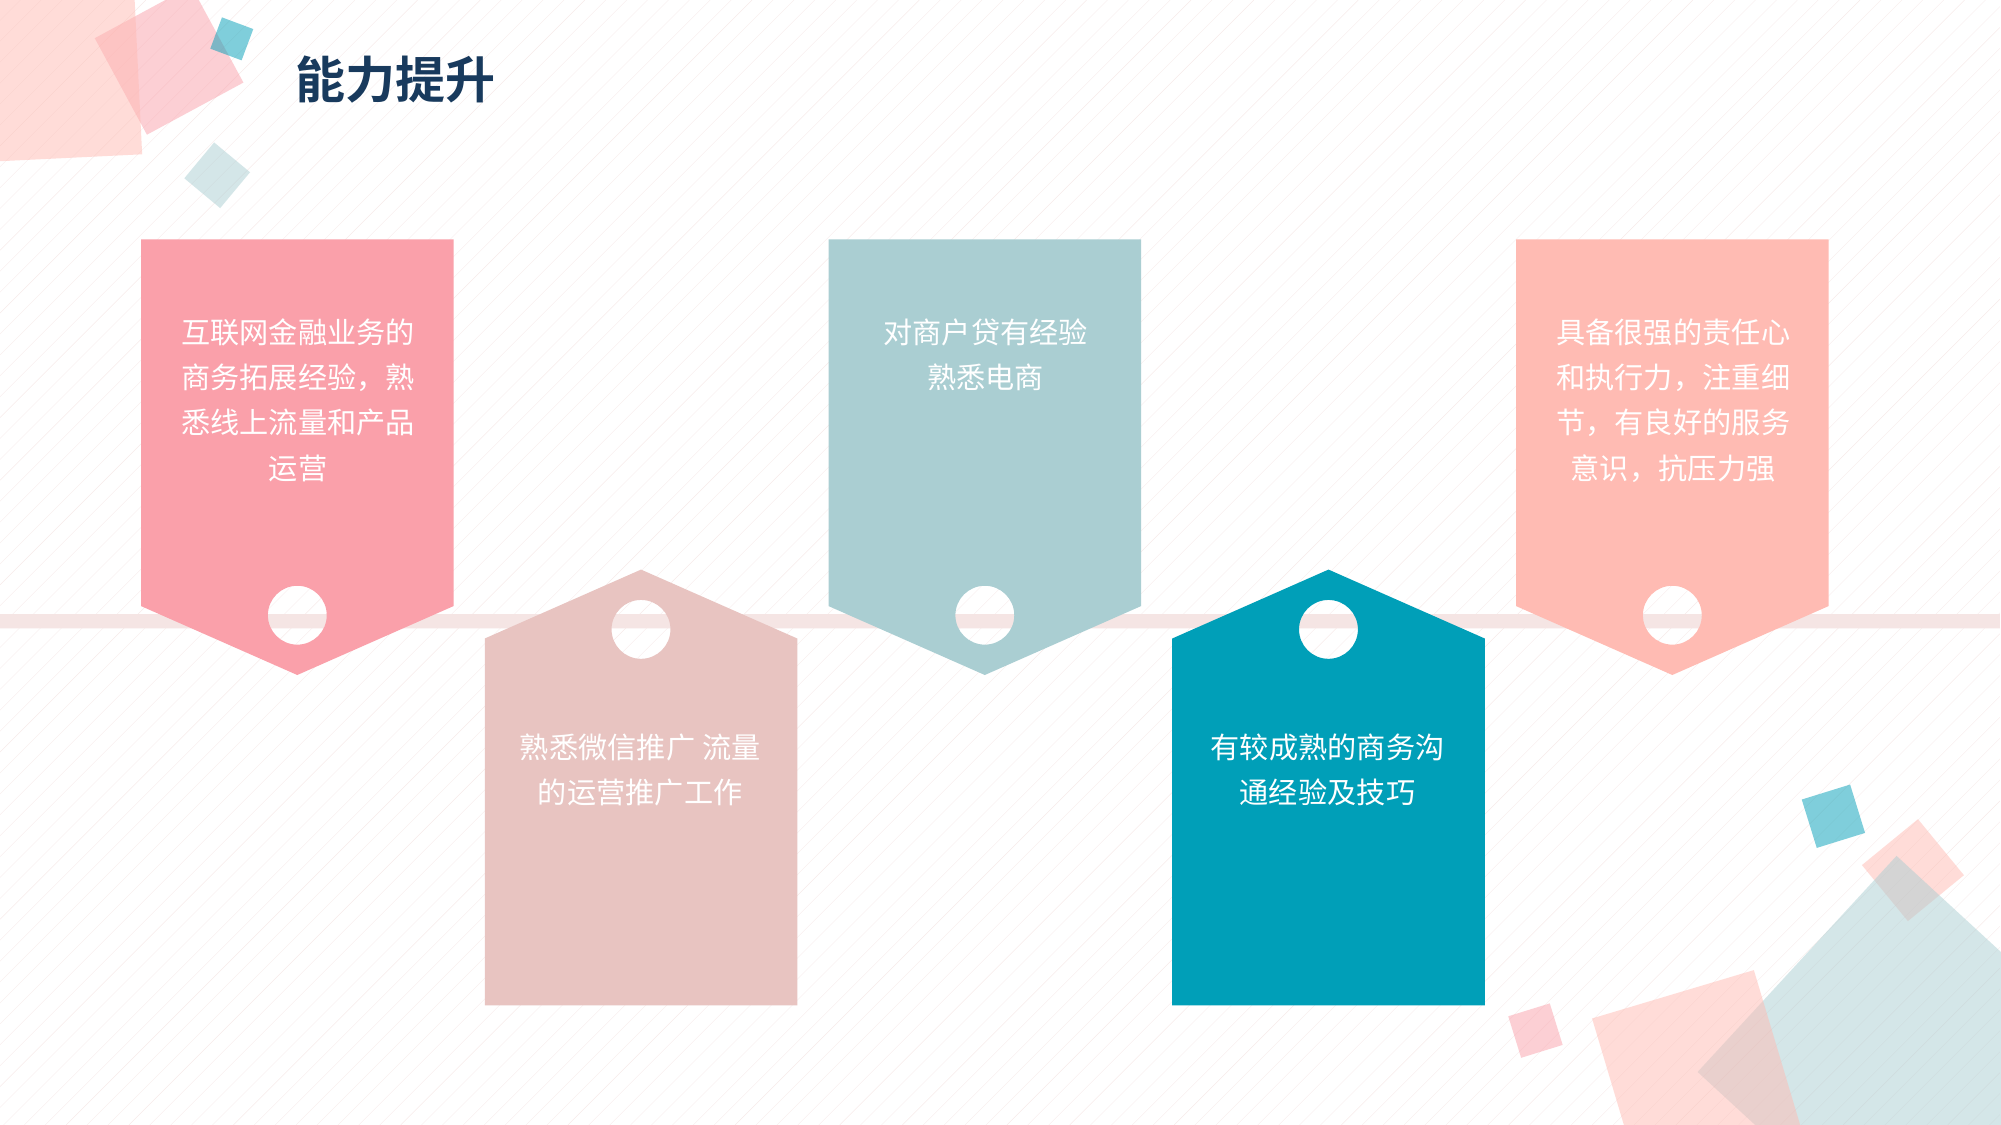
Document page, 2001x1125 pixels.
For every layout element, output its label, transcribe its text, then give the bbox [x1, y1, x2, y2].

text_box [745, 613, 875, 629]
text_box [1301, 613, 1356, 629]
text_box 熟悉微信推广 流量的运营推广工作 [499, 711, 782, 817]
text_box [269, 613, 325, 629]
text_box 具备很强的责任心和执行力，注重细节，有良好的服务意识，抗压力强 [1532, 296, 1815, 493]
text_box [1432, 613, 1563, 629]
text_box [827, 238, 1143, 677]
text_box [0, 613, 188, 629]
text_box [407, 613, 537, 629]
text_box [483, 568, 799, 1007]
text_box 对商户贷有经验 熟悉电商 [844, 296, 1127, 402]
list 能力提升 [280, 38, 1201, 127]
text_box [613, 613, 669, 629]
text_box [1171, 568, 1486, 1007]
text_box [957, 613, 1013, 629]
text_box 有较成熟的商务沟通经验及技巧 [1186, 711, 1469, 817]
text_box [139, 238, 455, 677]
text_box [1644, 613, 1700, 629]
text_box 互联网金融业务的商务拓展经验，熟悉线上流量和产品运营 [157, 296, 440, 493]
text_box [1515, 238, 1830, 677]
text_box [1782, 613, 2000, 629]
text_box [1094, 613, 1225, 629]
